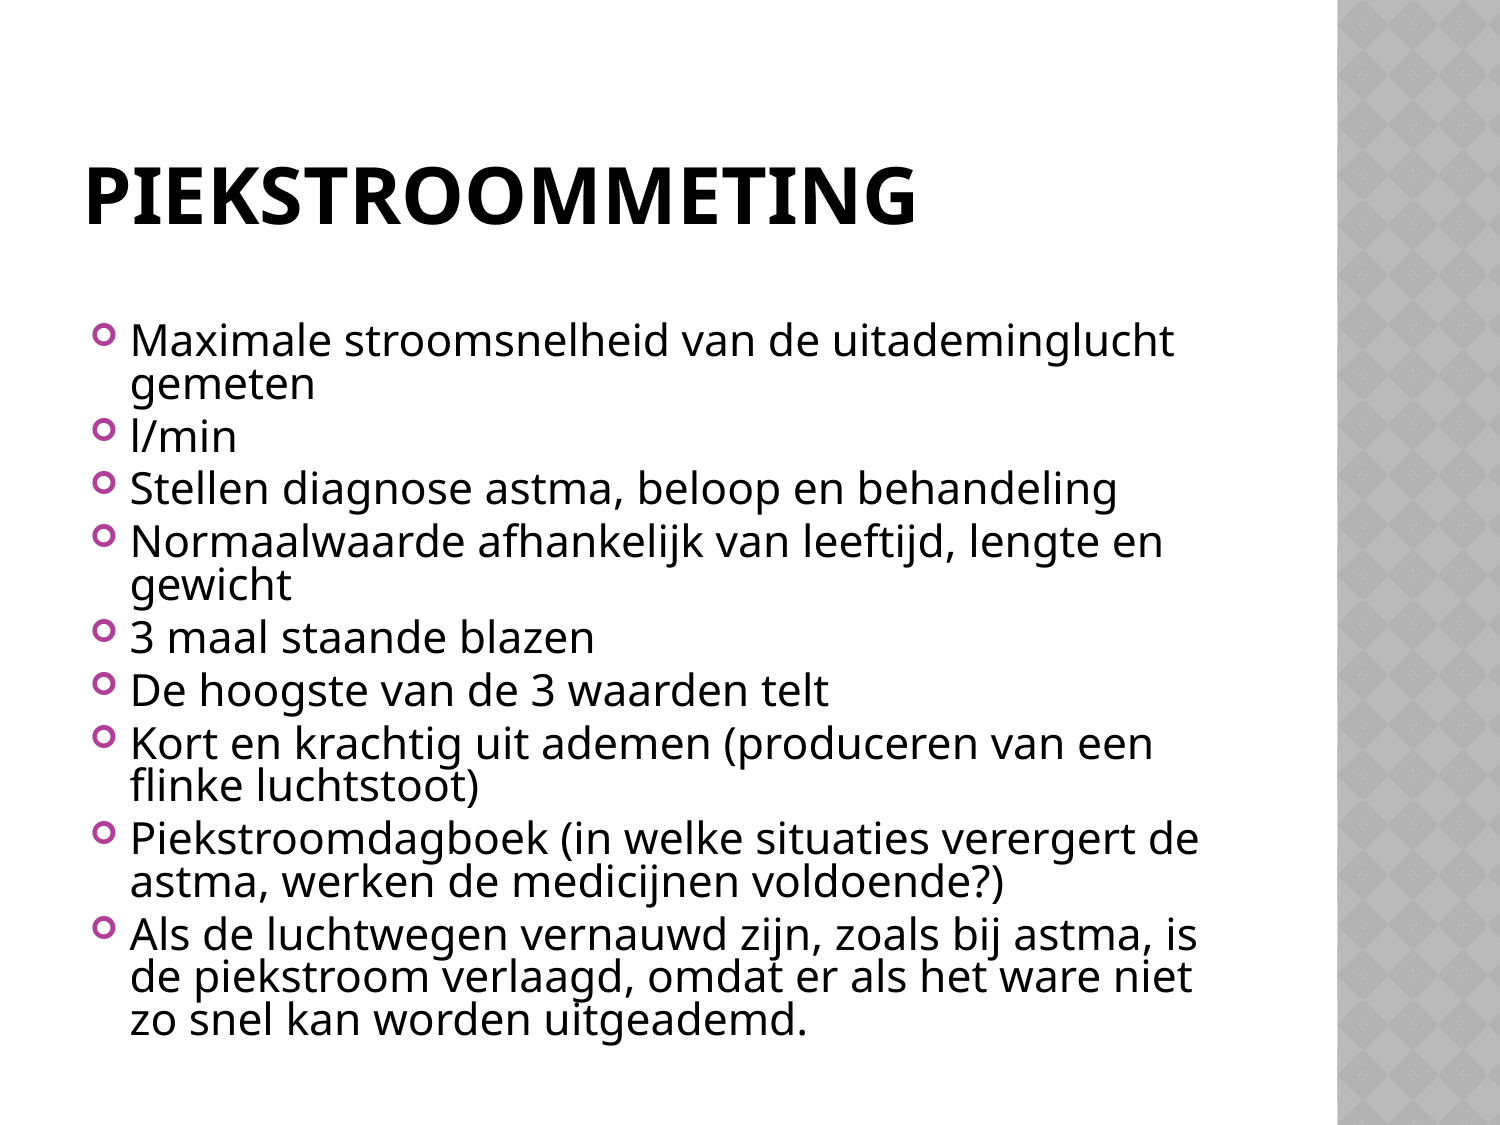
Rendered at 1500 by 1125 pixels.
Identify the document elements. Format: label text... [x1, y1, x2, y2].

list Maximale stroomsnelheid van de uitademinglucht gemeten l/min Stellen diagnose astma, beloop en behandeling Normaalwaarde afhankelijk van leeftijd, lengte en gewicht 3 maal staande blazen De hoogste van de 3 waarden telt Kort en krachtig uit ademen (produceren van een flinke luchtstoot) Piekstroomdagboek (in welke situaties verergert de astma, werken de medicijnen voldoende?) Als de luchtwegen vernauwd zijn, zoals bij astma, is de piekstroom verlaagd, omdat er als het ware niet zo snel kan worden uitgeademd. [75, 264, 1263, 1059]
title Piekstroommeting [75, 52, 1263, 240]
